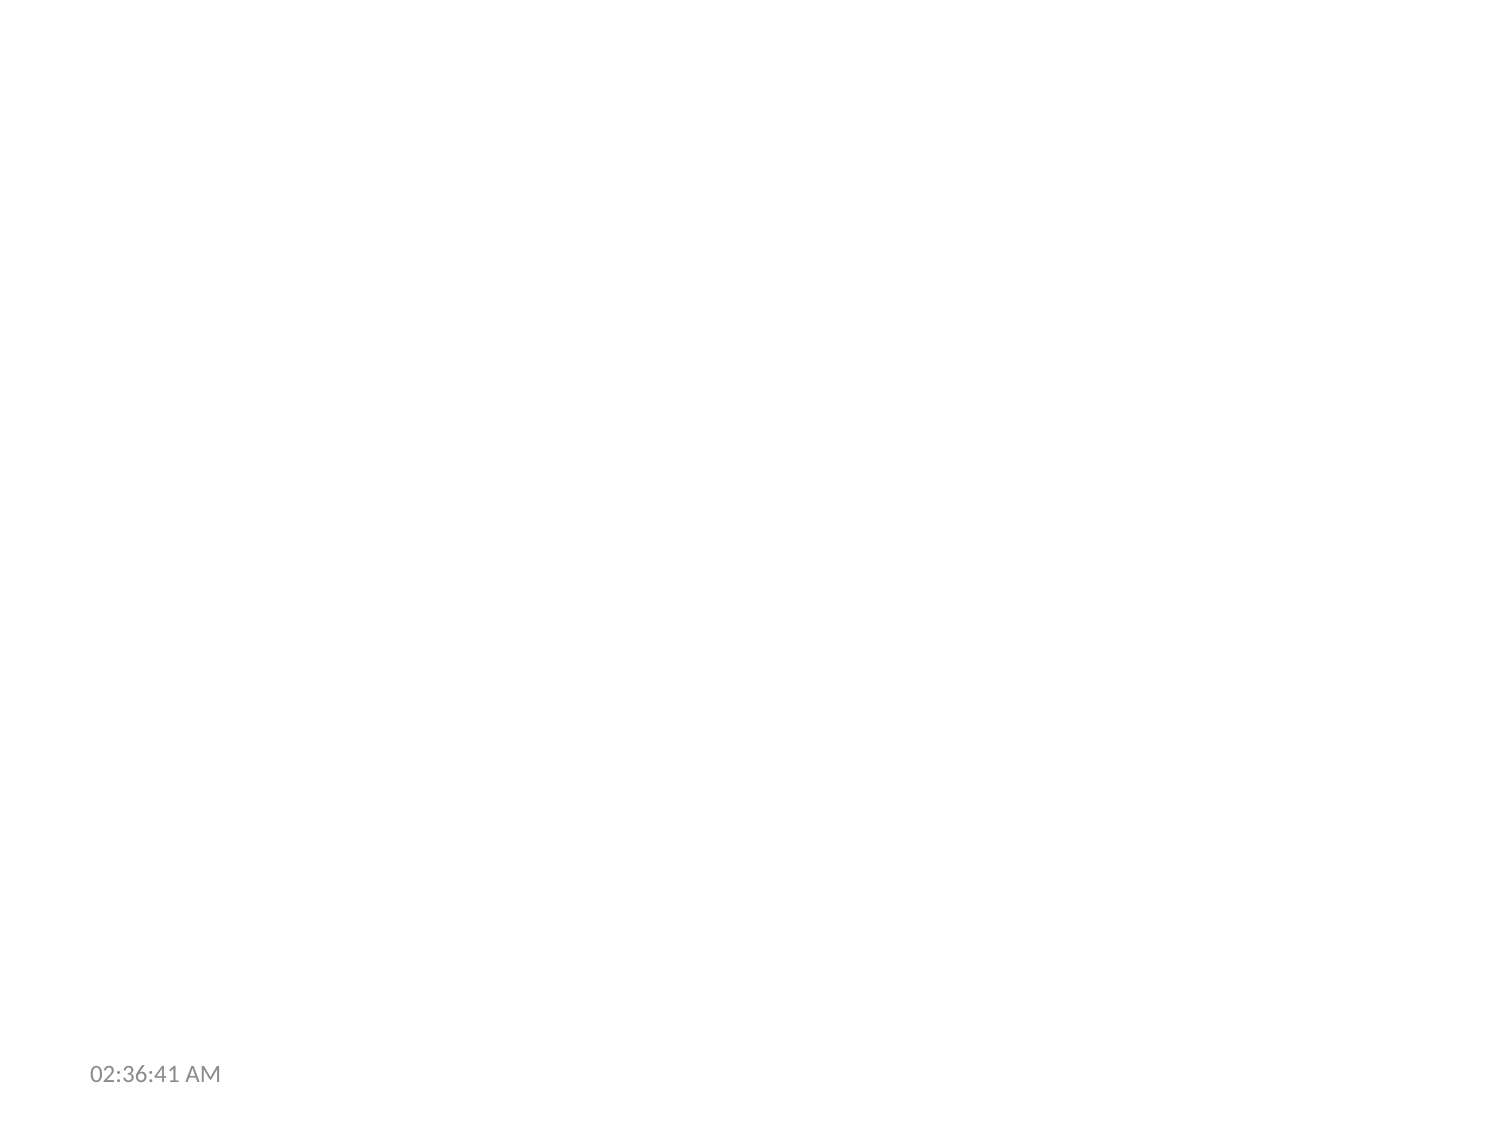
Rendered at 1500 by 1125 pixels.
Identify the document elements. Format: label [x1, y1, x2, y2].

slide_number [75, 1042, 425, 1103]
